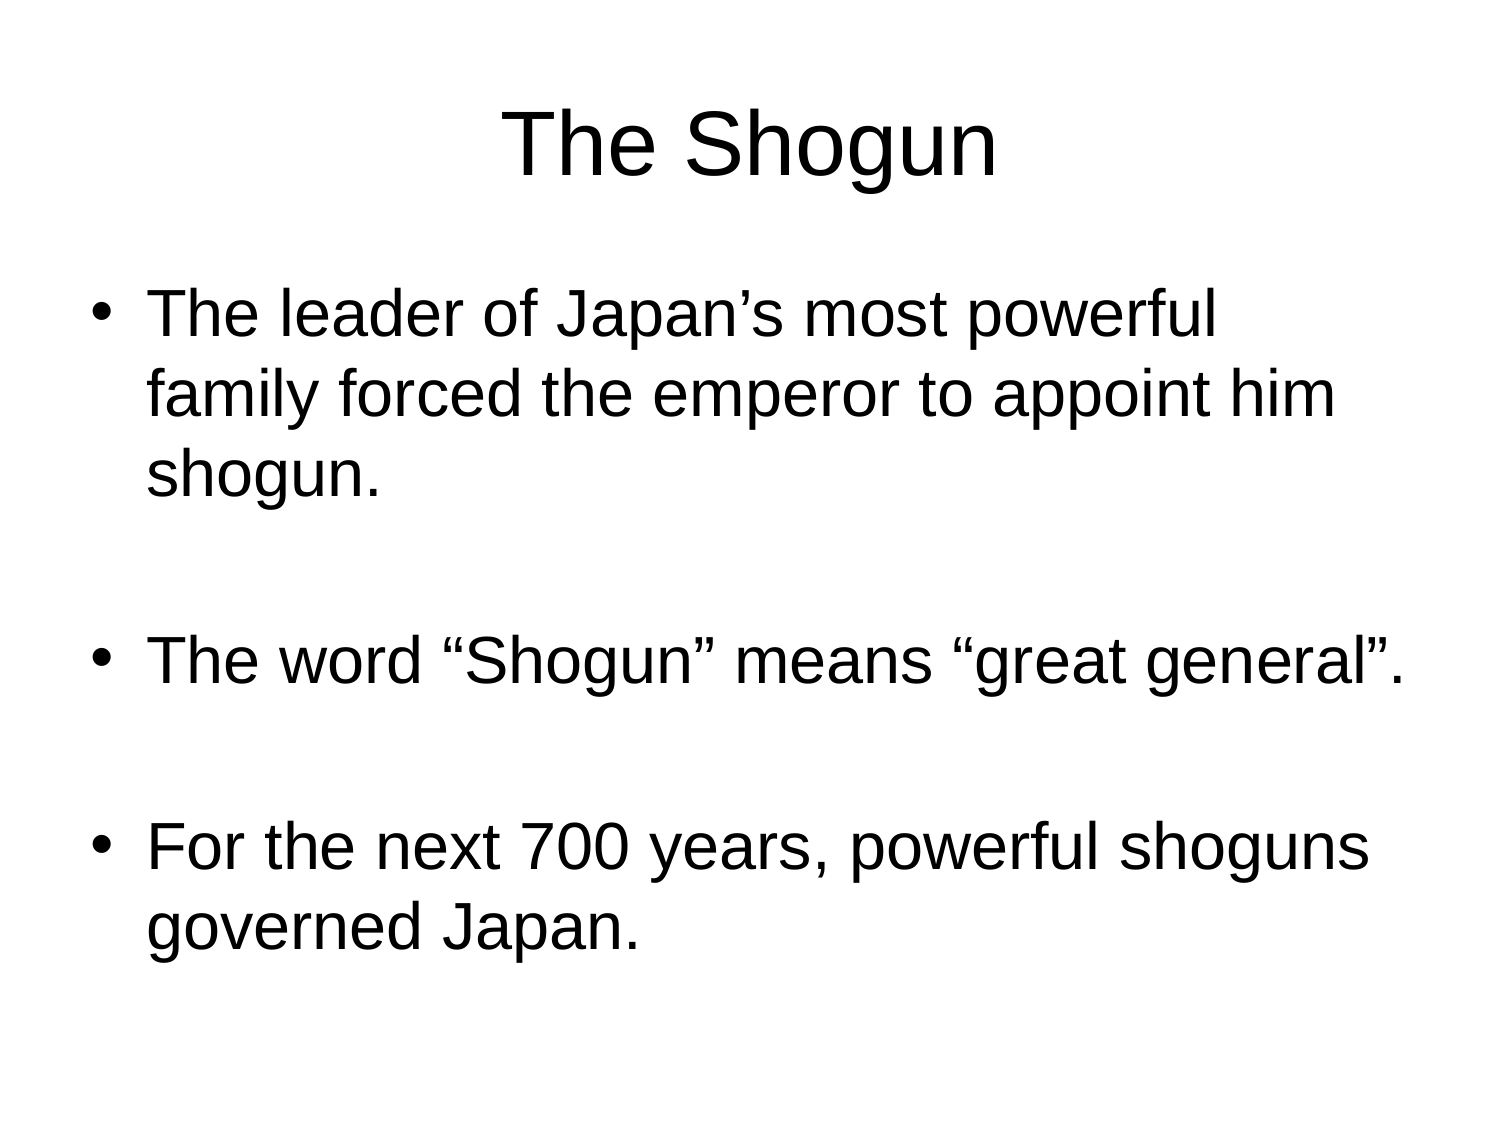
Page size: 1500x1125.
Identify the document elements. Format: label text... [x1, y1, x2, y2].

list The leader of Japan’s most powerful family forced the emperor to appoint him shogun. The word “Shogun” means “great general”. For the next 700 years, powerful shoguns governed Japan. [75, 262, 1425, 1005]
title The Shogun [75, 45, 1425, 233]
